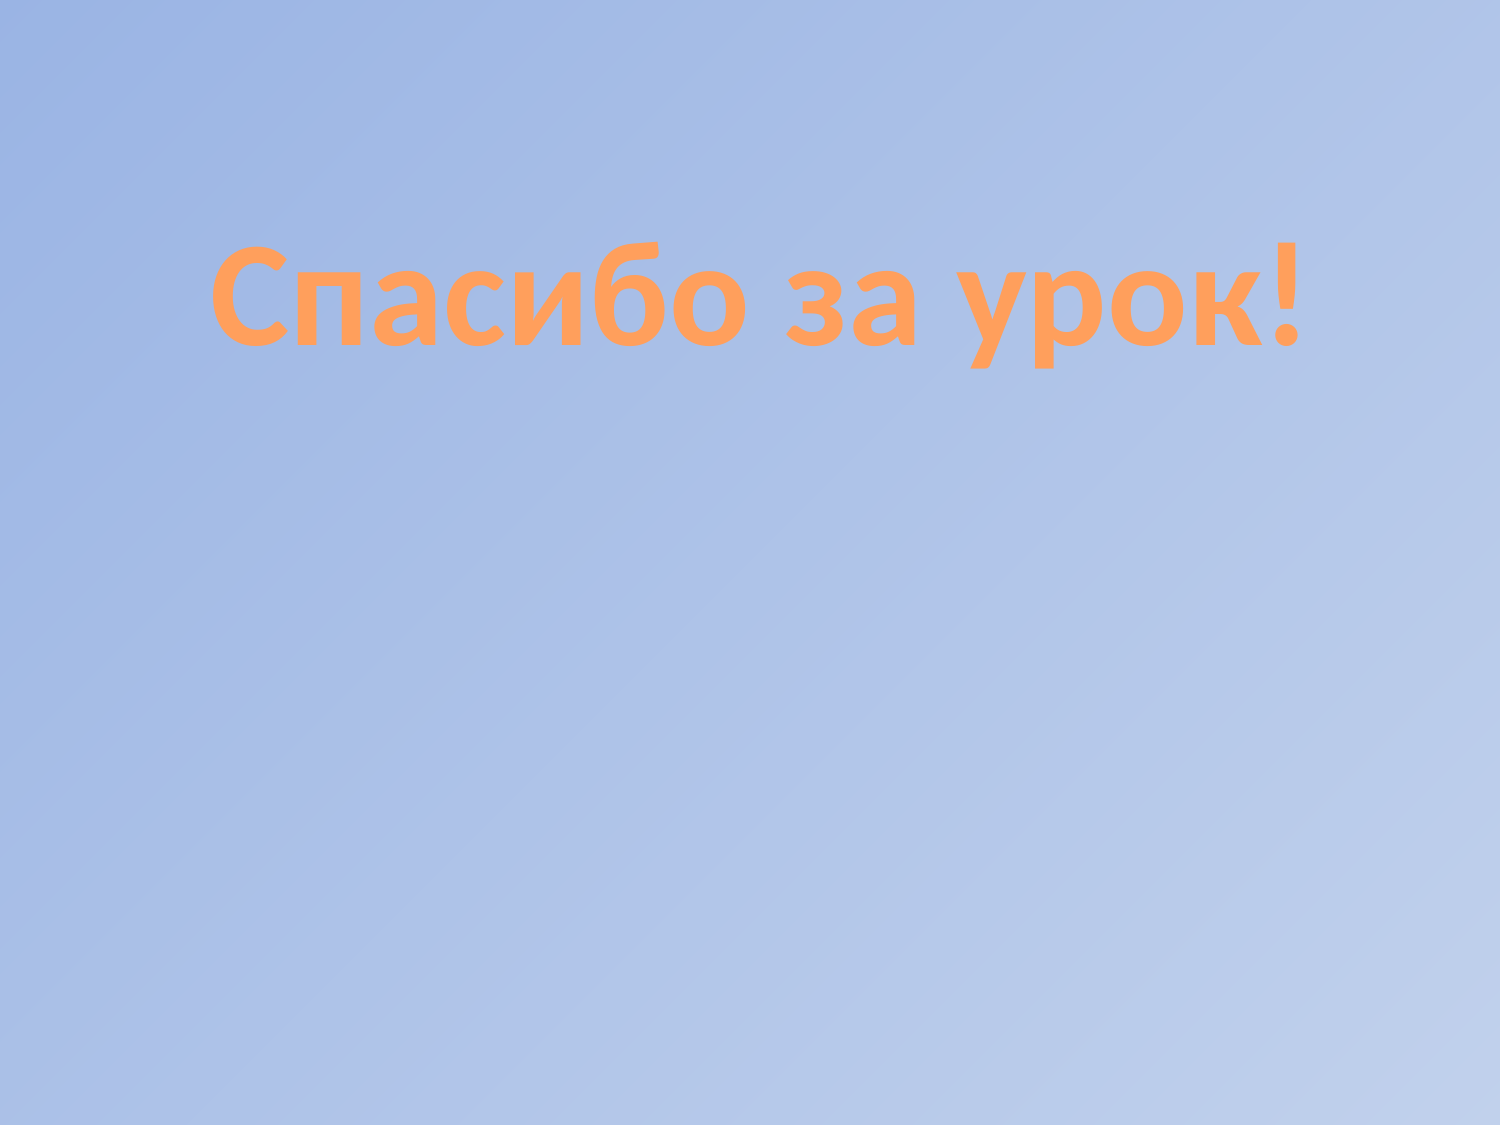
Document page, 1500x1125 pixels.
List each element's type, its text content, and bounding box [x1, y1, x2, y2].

text_box Спасибо за урок! [0, 187, 1489, 383]
